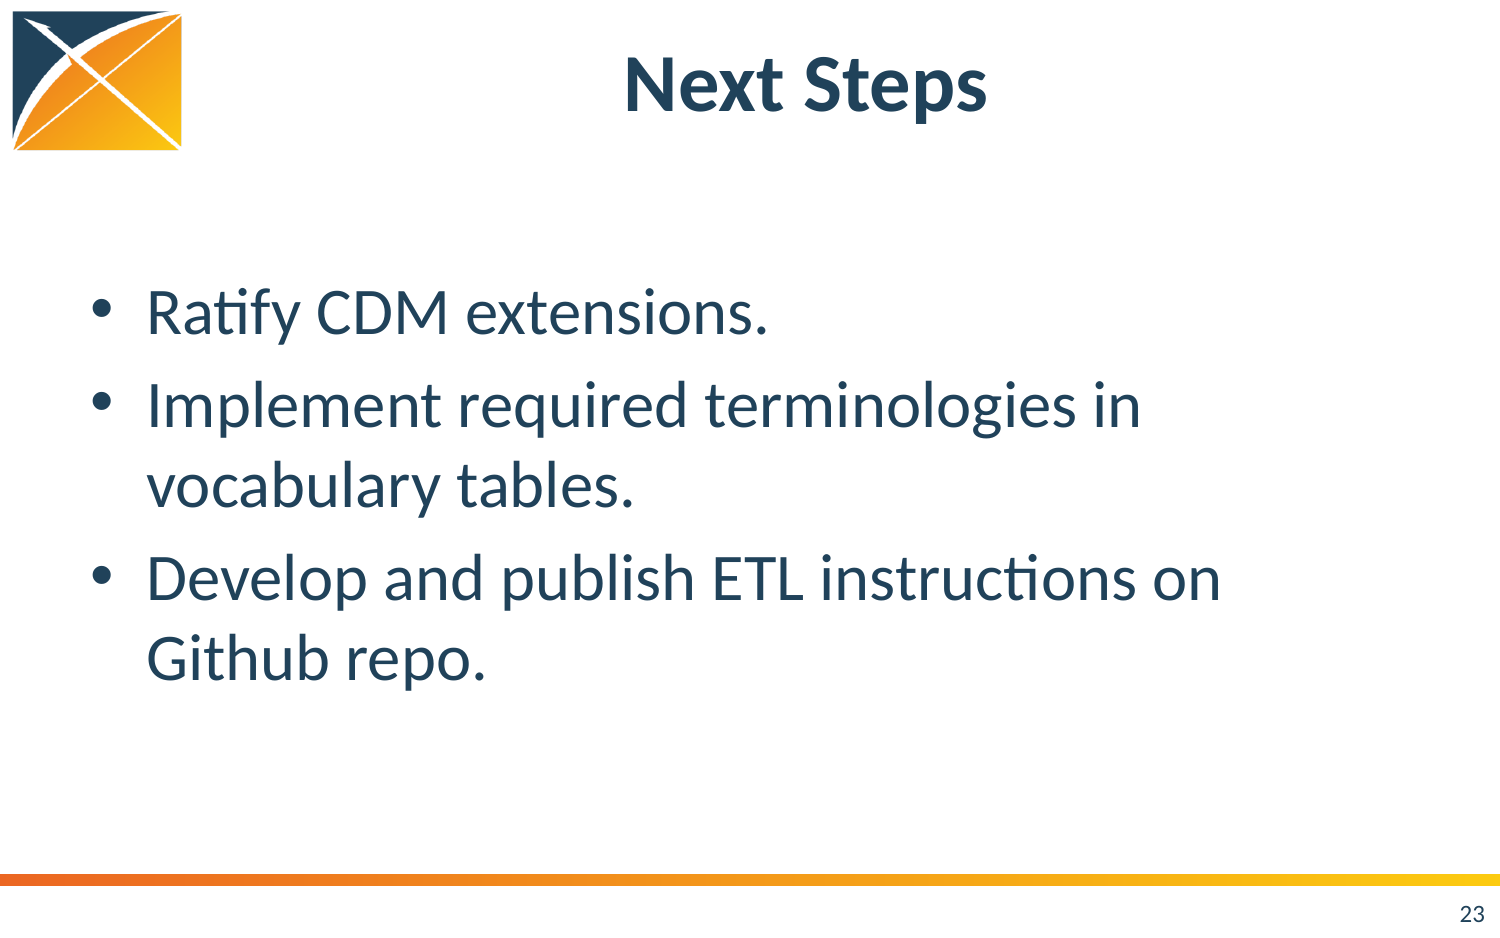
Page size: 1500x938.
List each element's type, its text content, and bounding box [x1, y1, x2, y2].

list Ratify CDM extensions. Implement required terminologies in vocabulary tables. Develop and publish ETL instructions on Github repo. [75, 166, 1425, 838]
picture [0, 0, 206, 167]
title Next Steps [187, 20, 1425, 136]
slide_number 23 [1149, 887, 1500, 938]
